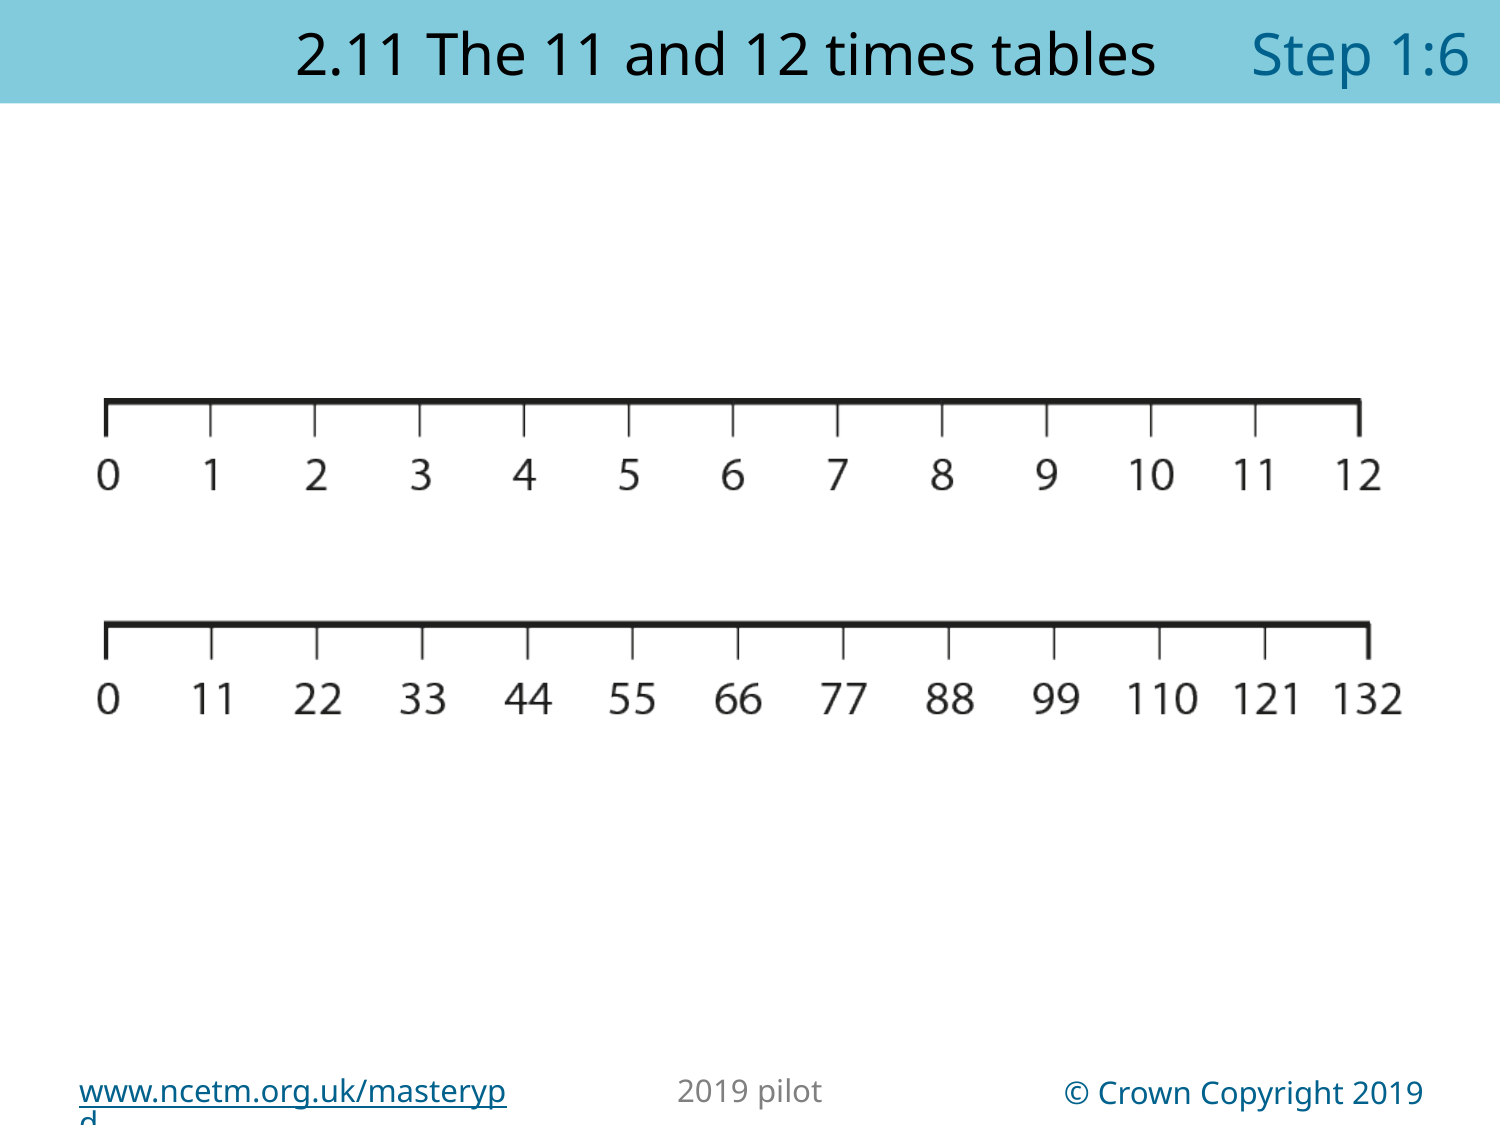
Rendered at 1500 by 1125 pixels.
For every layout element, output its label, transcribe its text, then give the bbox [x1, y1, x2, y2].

picture [96, 398, 1404, 727]
list 2.11 The 11 and 12 times tables Step 1:6 [0, 0, 1500, 104]
